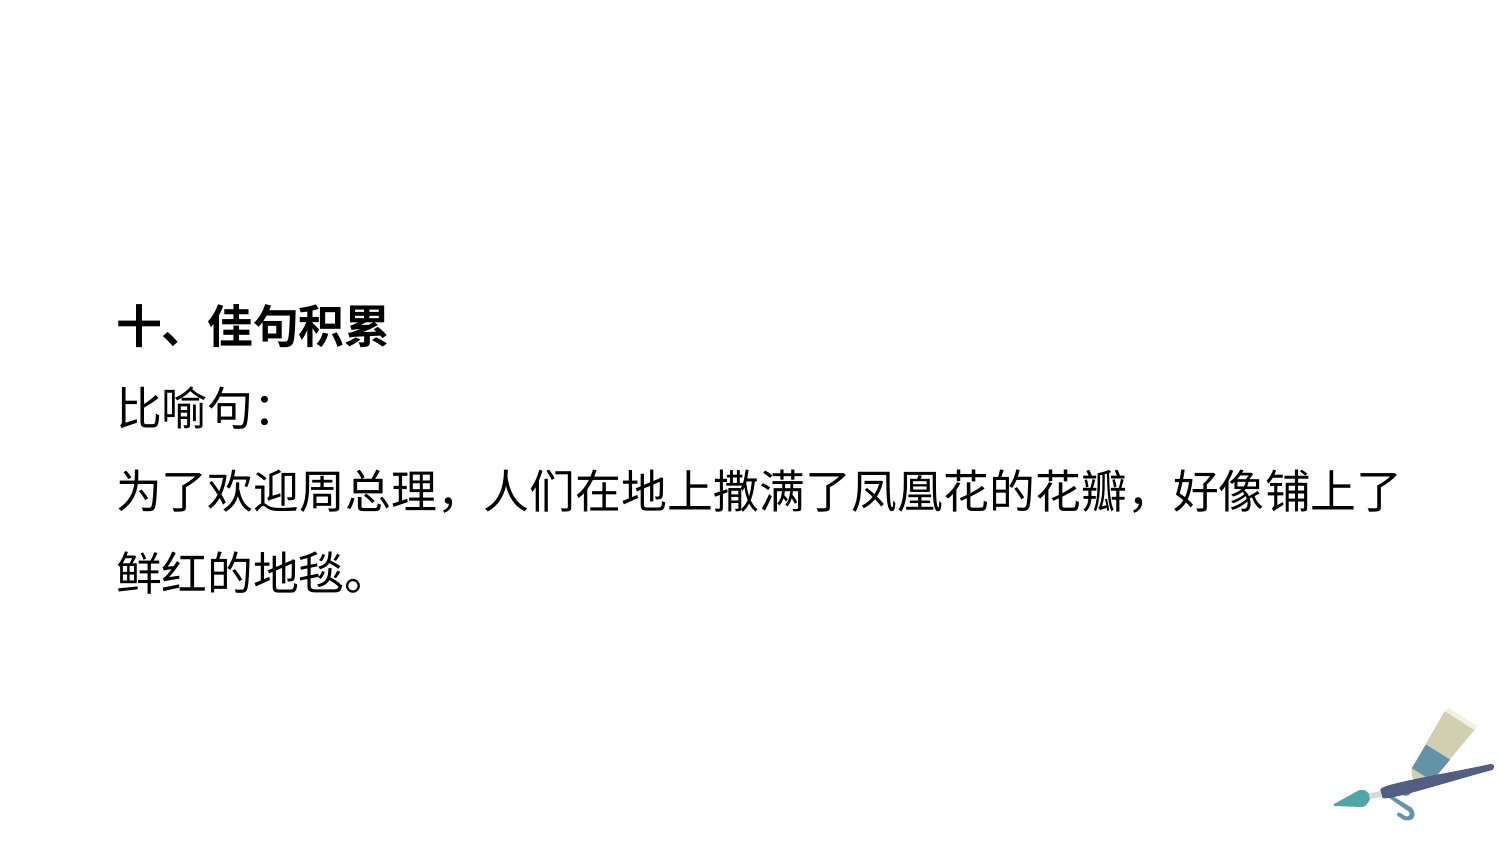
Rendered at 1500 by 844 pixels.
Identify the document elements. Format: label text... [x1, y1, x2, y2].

text_box 十、佳句积累 比喻句： 为了欢迎周总理，人们在地上撒满了凤凰花的花瓣，好像铺上了鲜红的地毯。 [101, 262, 1418, 608]
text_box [1358, 708, 1481, 844]
